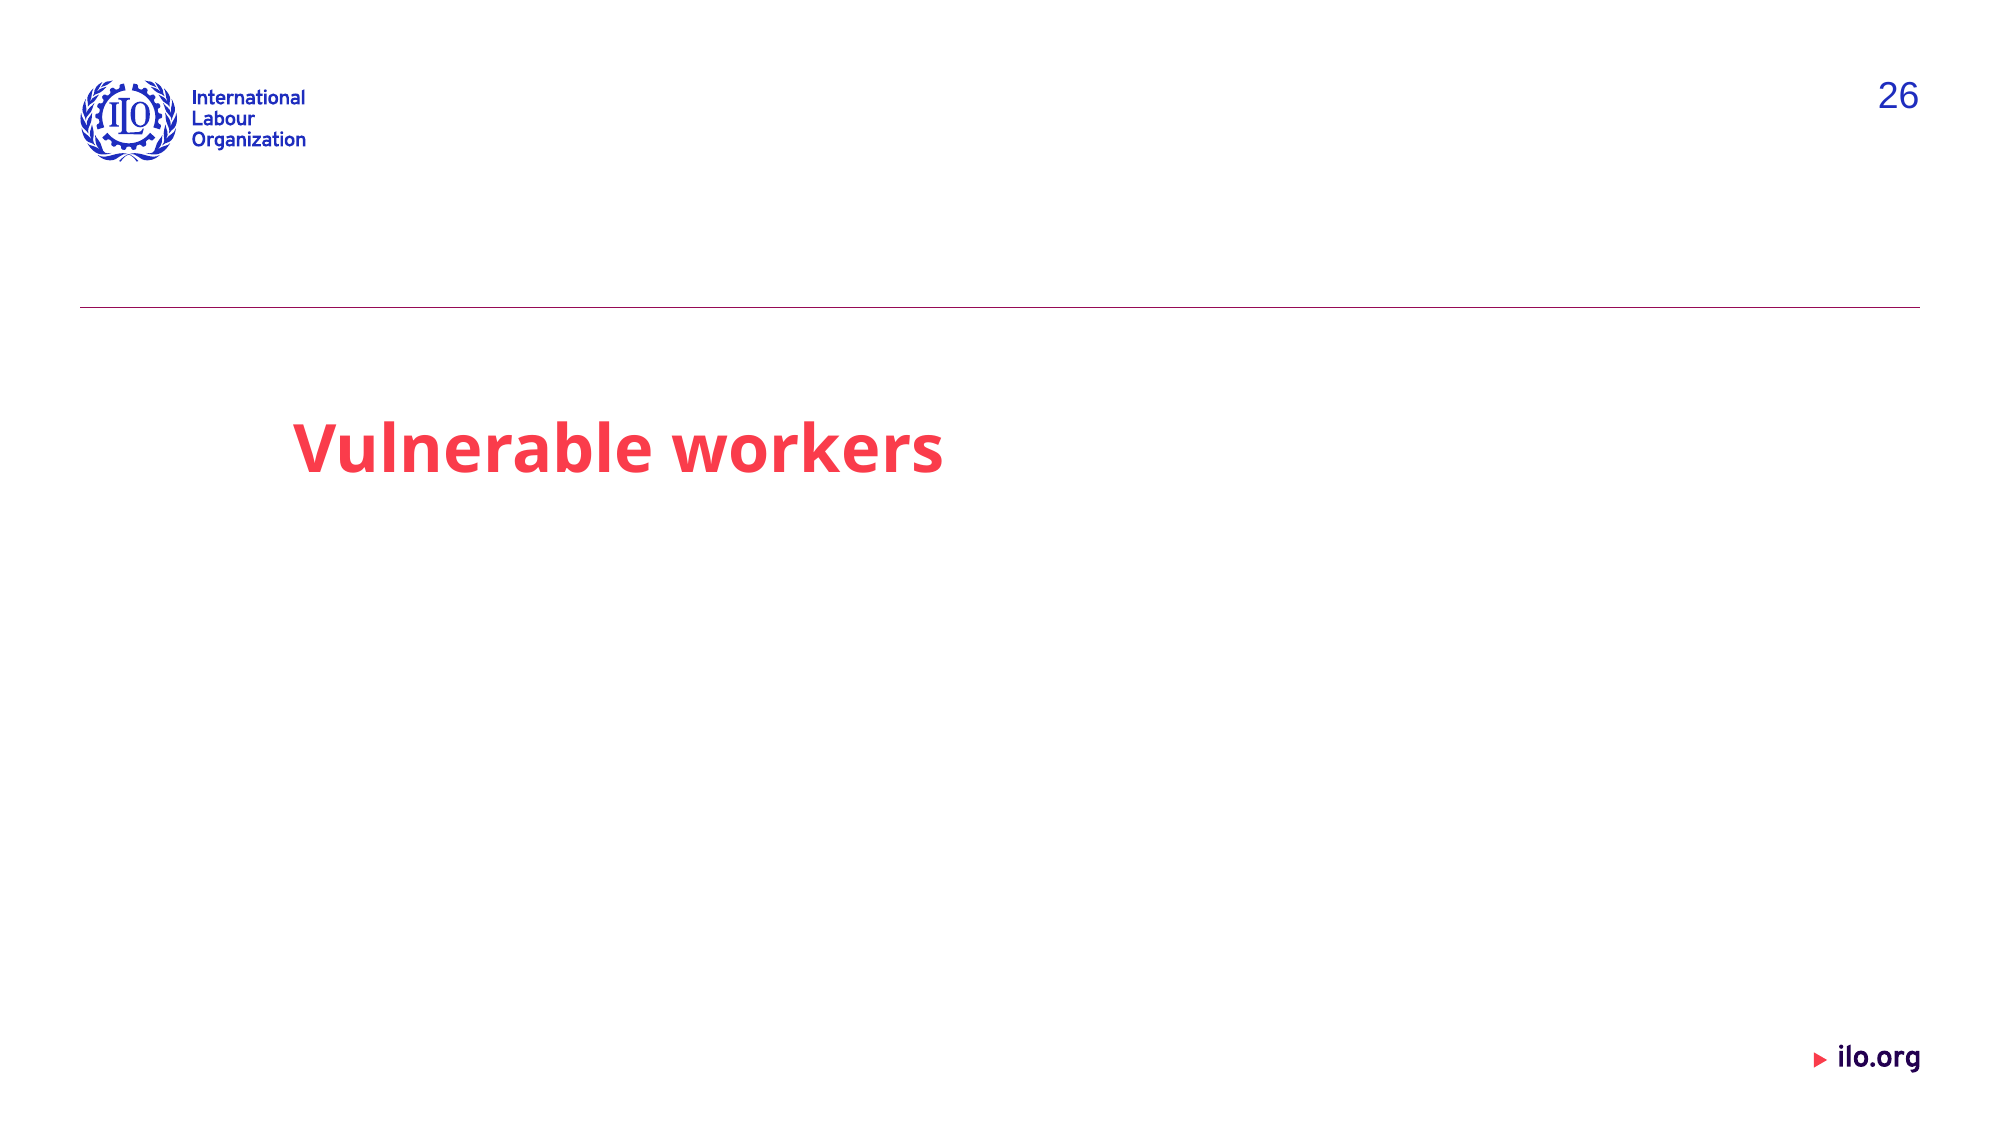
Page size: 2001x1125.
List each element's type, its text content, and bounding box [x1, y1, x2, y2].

text_box Vulnerable workers [278, 398, 1626, 494]
slide_number 26 [1830, 70, 1920, 119]
